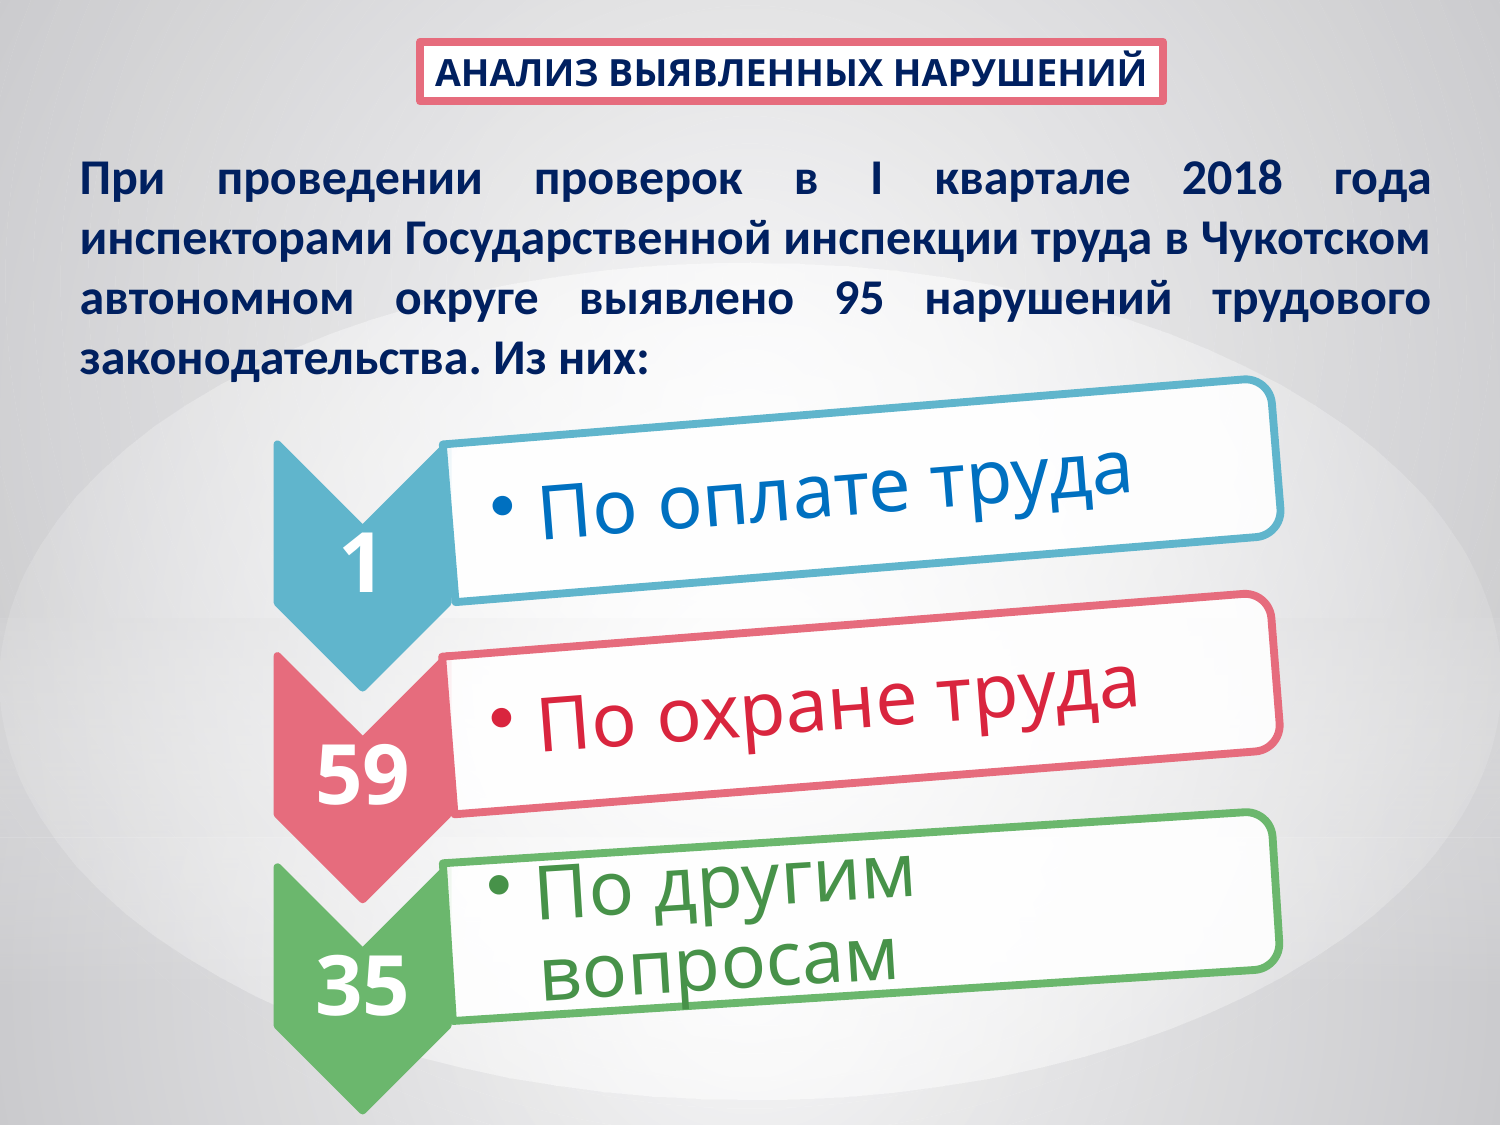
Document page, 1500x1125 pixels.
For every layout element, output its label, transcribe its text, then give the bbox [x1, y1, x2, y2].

text_box АНАЛИЗ ВЫЯВЛЕННЫХ НАРУШЕНИЙ [416, 38, 1167, 105]
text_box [277, 444, 1278, 1112]
text_box При проведении проверок в I квартале 2018 года инспекторами Государственной инспекции труда в Чукотском автономном округе выявлено 95 нарушений трудового законодательства. Из них: [64, 137, 1447, 392]
